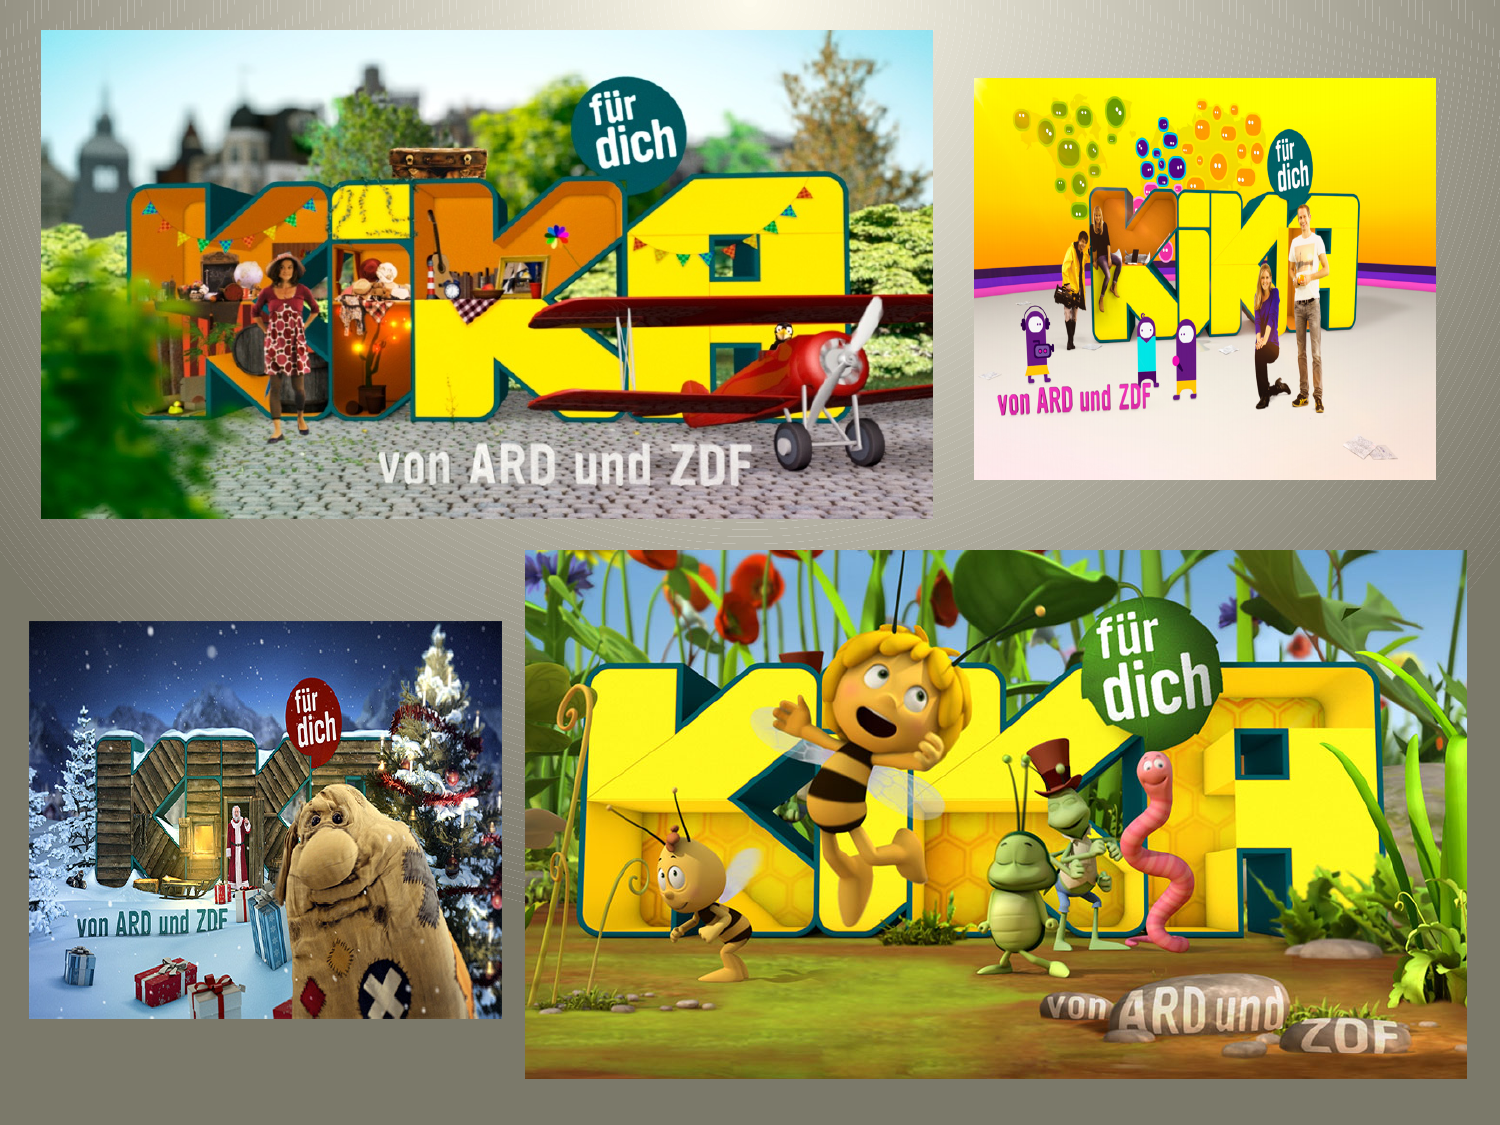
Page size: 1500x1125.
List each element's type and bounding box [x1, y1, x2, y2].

picture [29, 621, 502, 1019]
picture [40, 30, 933, 520]
picture [974, 77, 1436, 481]
picture [525, 550, 1467, 1079]
